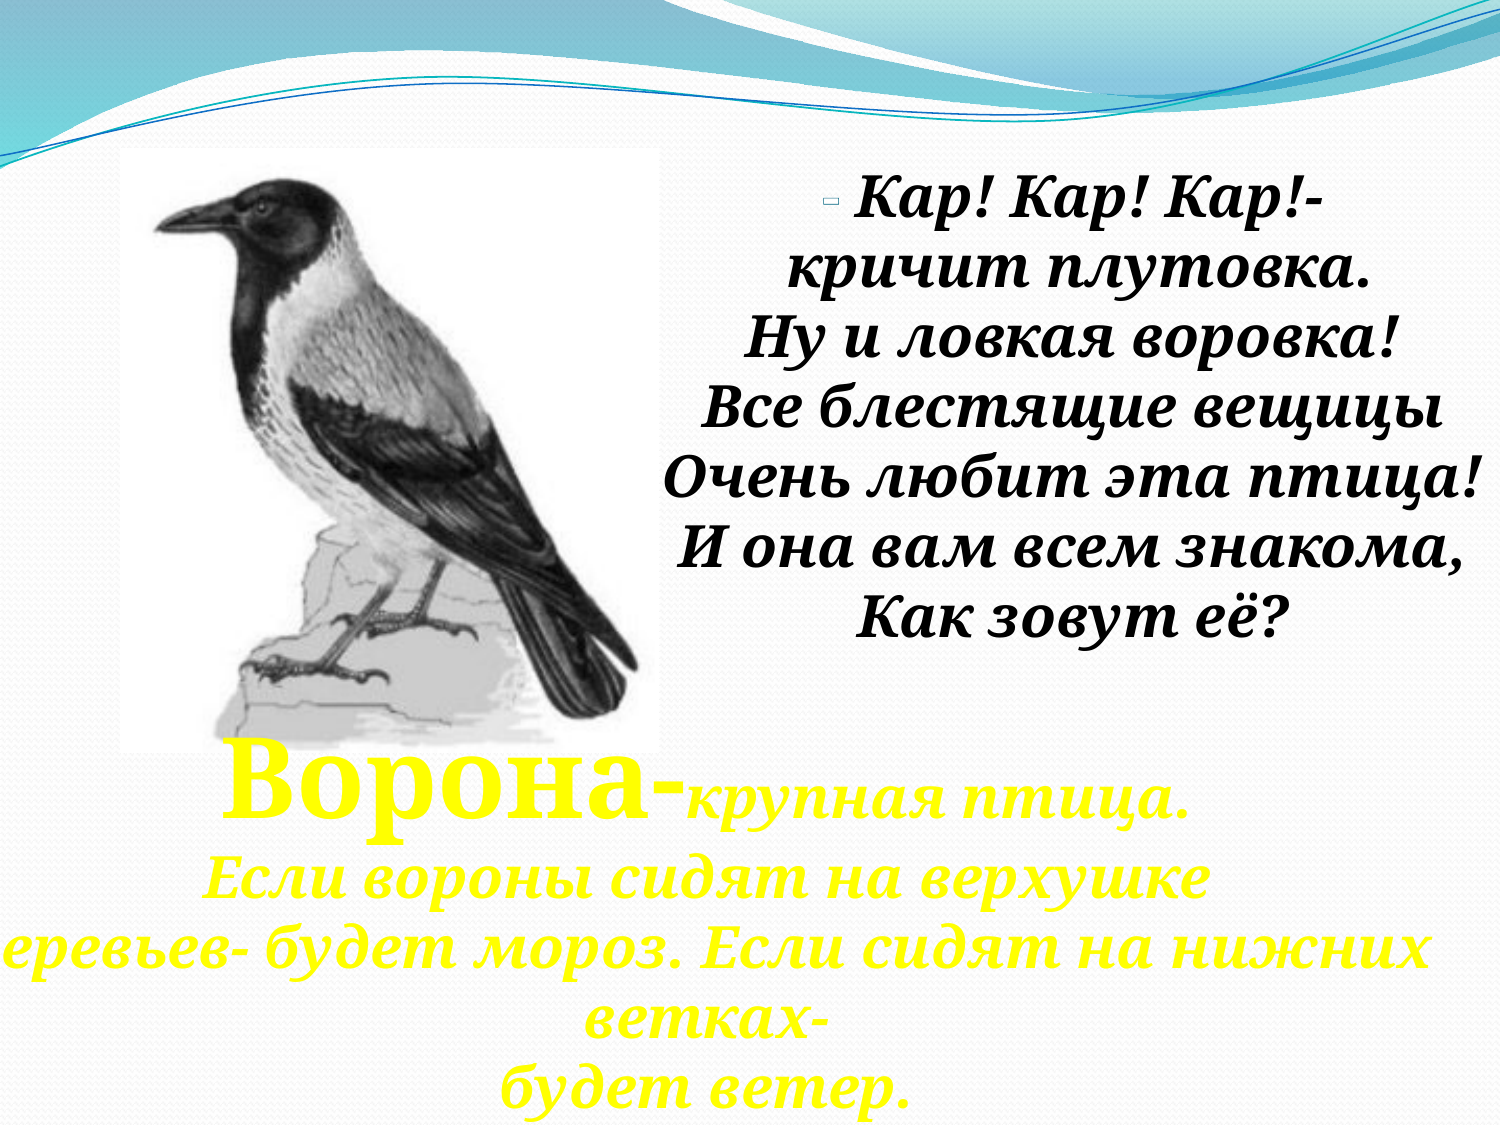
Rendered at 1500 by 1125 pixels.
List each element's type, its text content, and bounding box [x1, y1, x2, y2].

text_box Ворона-крупная птица. Если вороны сидят на верхушке деревьев- будет мороз. Если сидят на нижних ветках- будет ветер. [0, 698, 1463, 1125]
picture [120, 147, 659, 753]
text_box - Кар! Кар! Кар!- кричит плутовка. Ну и ловкая воровка! Все блестящие вещицы Очень любит эта птица! И она вам всем знакома, Как зовут её? [662, 151, 1499, 656]
